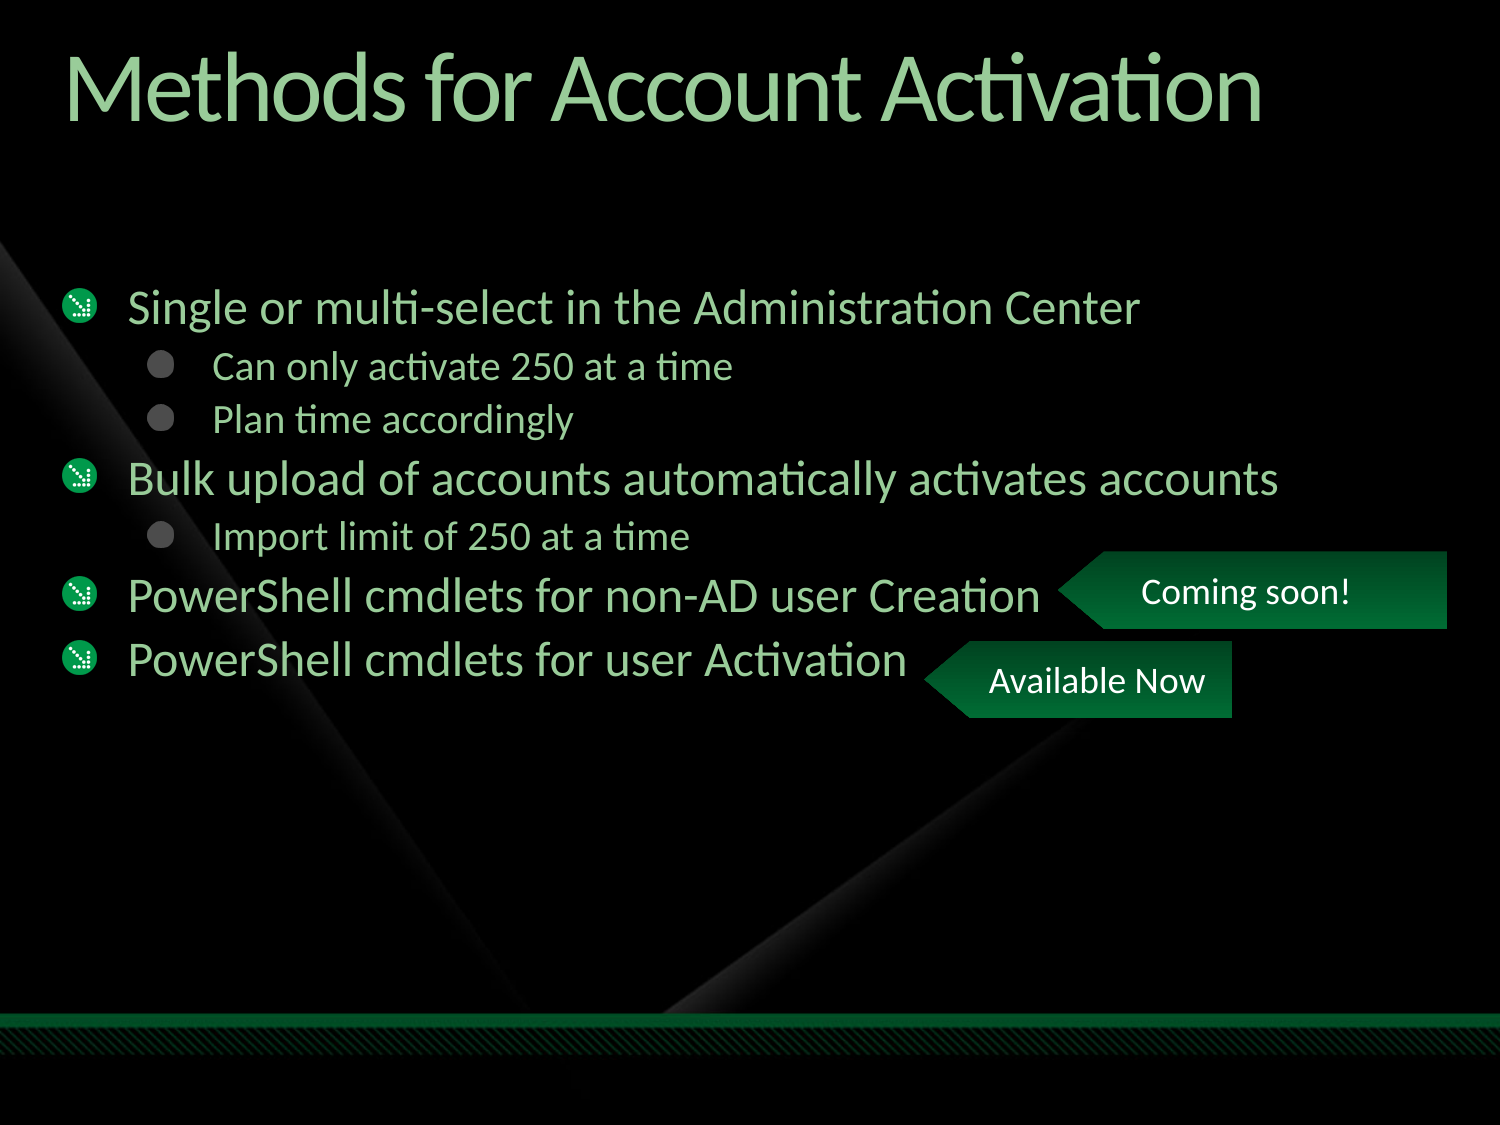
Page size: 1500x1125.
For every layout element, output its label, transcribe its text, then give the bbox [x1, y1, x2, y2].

title Methods for Account Activation [62, 35, 1442, 223]
picture [0, 0, 1500, 1125]
text_box Available Now [974, 648, 1269, 709]
list Single or multi-select in the Administration Center Can only activate 250 at a time Plan time accordingly Bulk upload of accounts automatically activates accounts Import limit of 250 at a time PowerShell cmdlets for non-AD user Creation PowerShell cmdlets for user Activation [62, 281, 1438, 645]
text_box [1058, 551, 1447, 629]
text_box [924, 640, 1232, 718]
text_box Coming soon! [1126, 559, 1432, 620]
